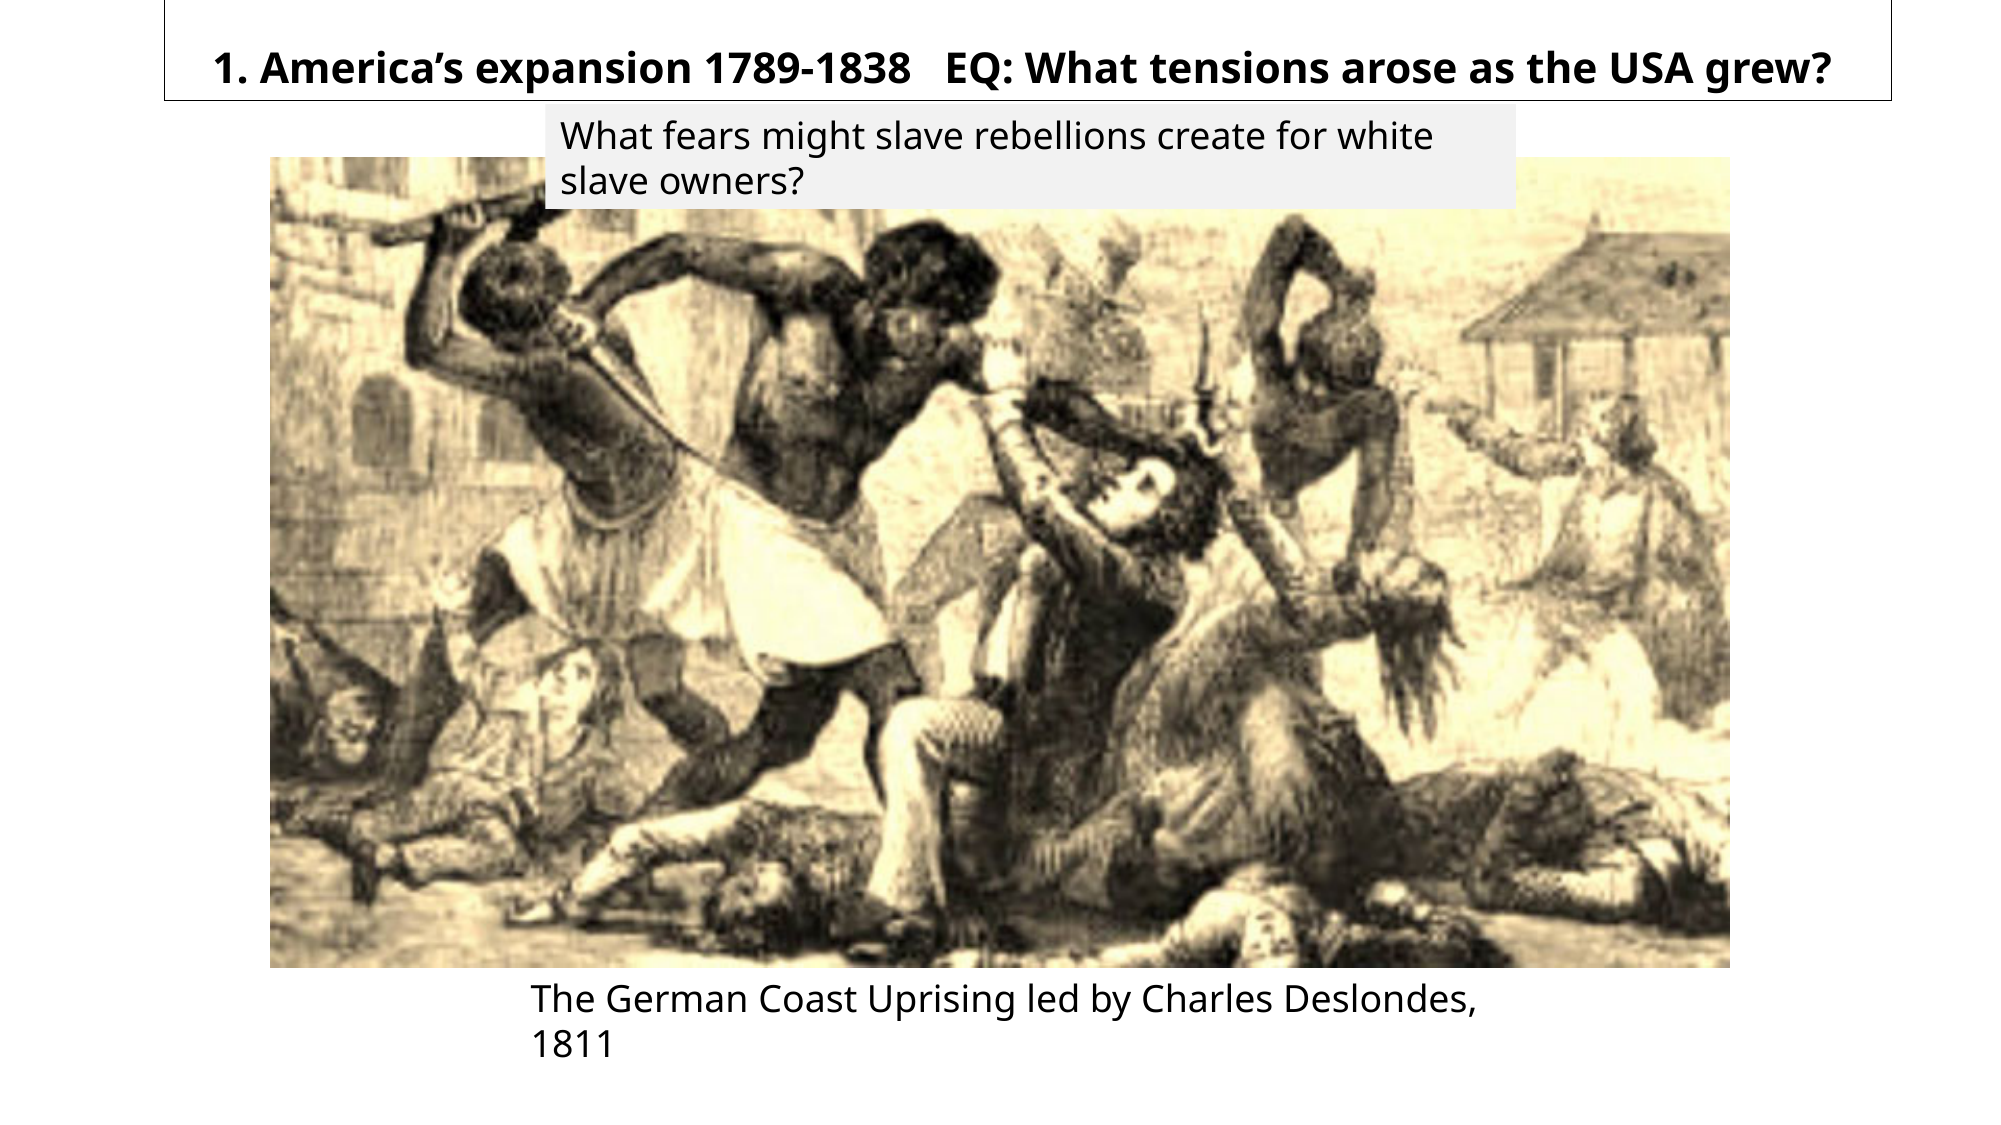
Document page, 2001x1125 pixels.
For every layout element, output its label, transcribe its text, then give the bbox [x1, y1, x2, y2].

text_box What fears might slave rebellions create for white slave owners? [545, 104, 1516, 157]
text_box The German Coast Uprising led by Charles Deslondes, 1811 [515, 968, 1516, 1073]
text_box 1. America’s expansion 1789-1838 EQ: What tensions arose as the USA grew? [164, 0, 1892, 101]
picture [270, 157, 1730, 968]
